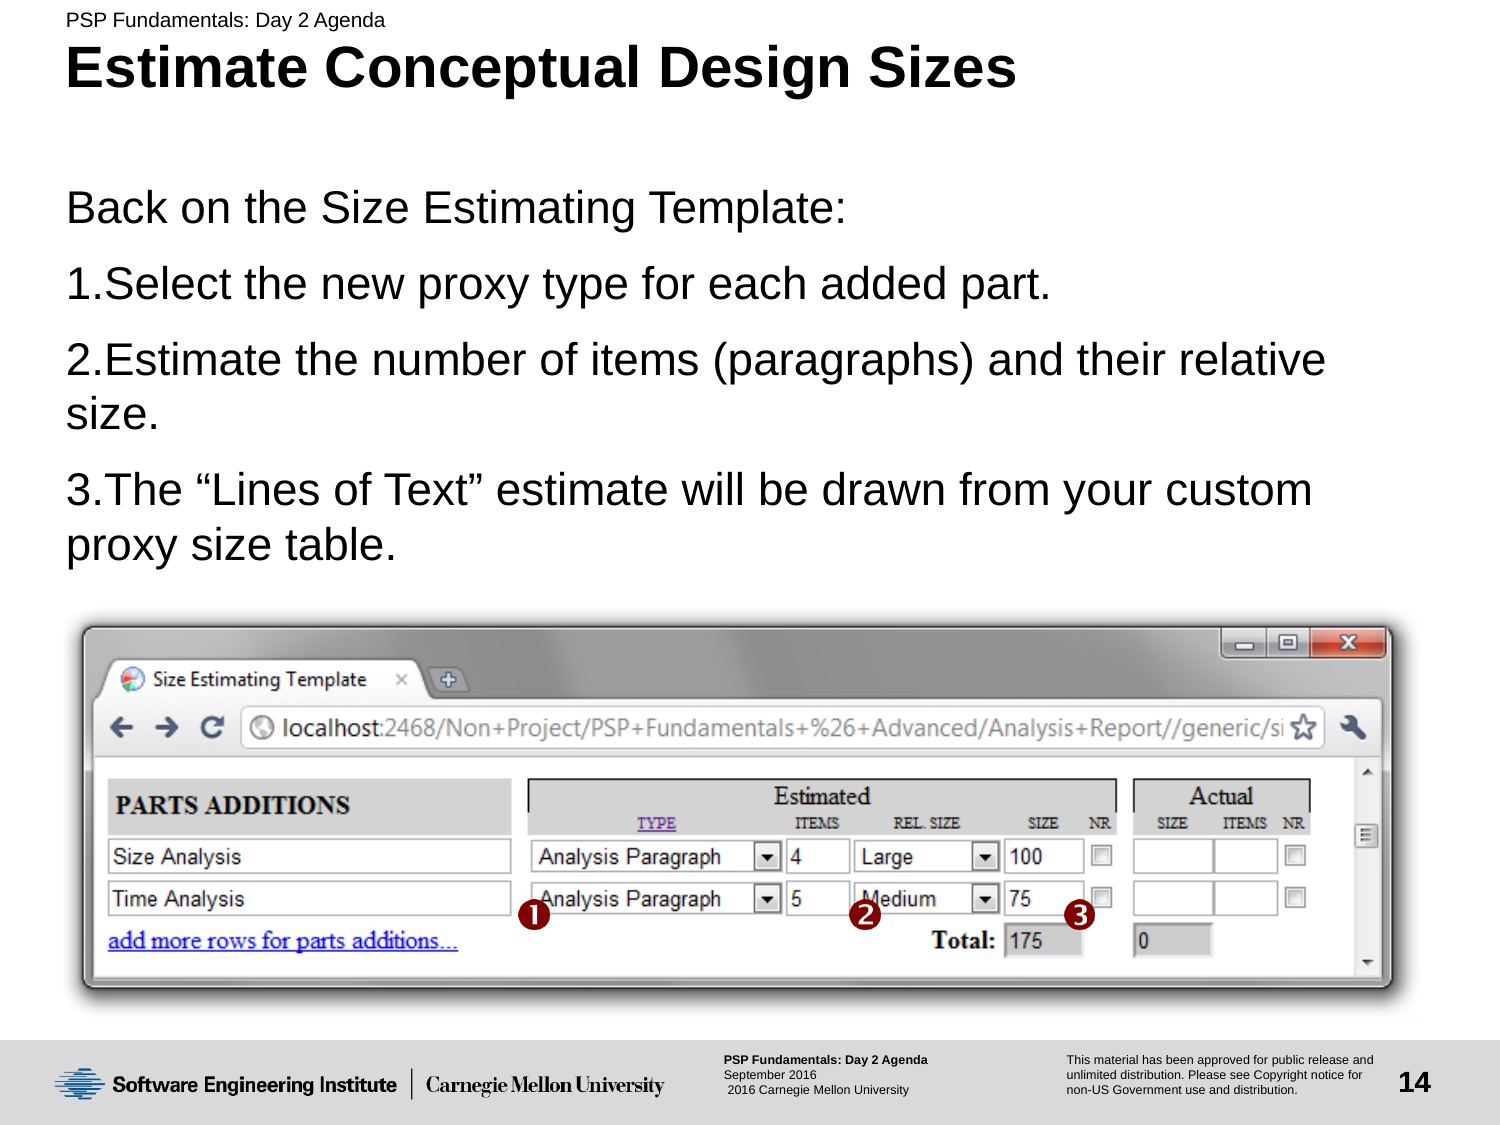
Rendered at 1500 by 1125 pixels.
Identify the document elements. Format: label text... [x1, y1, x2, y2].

list Back on the Size Estimating Template: Select the new proxy type for each added part. Estimate the number of items (paragraphs) and their relative size. The “Lines of Text” estimate will be drawn from your custom proxy size table. [65, 177, 1431, 1000]
picture [46, 1061, 673, 1104]
title Estimate Conceptual Design Sizes [65, 37, 1430, 148]
picture [63, 607, 1424, 1020]
